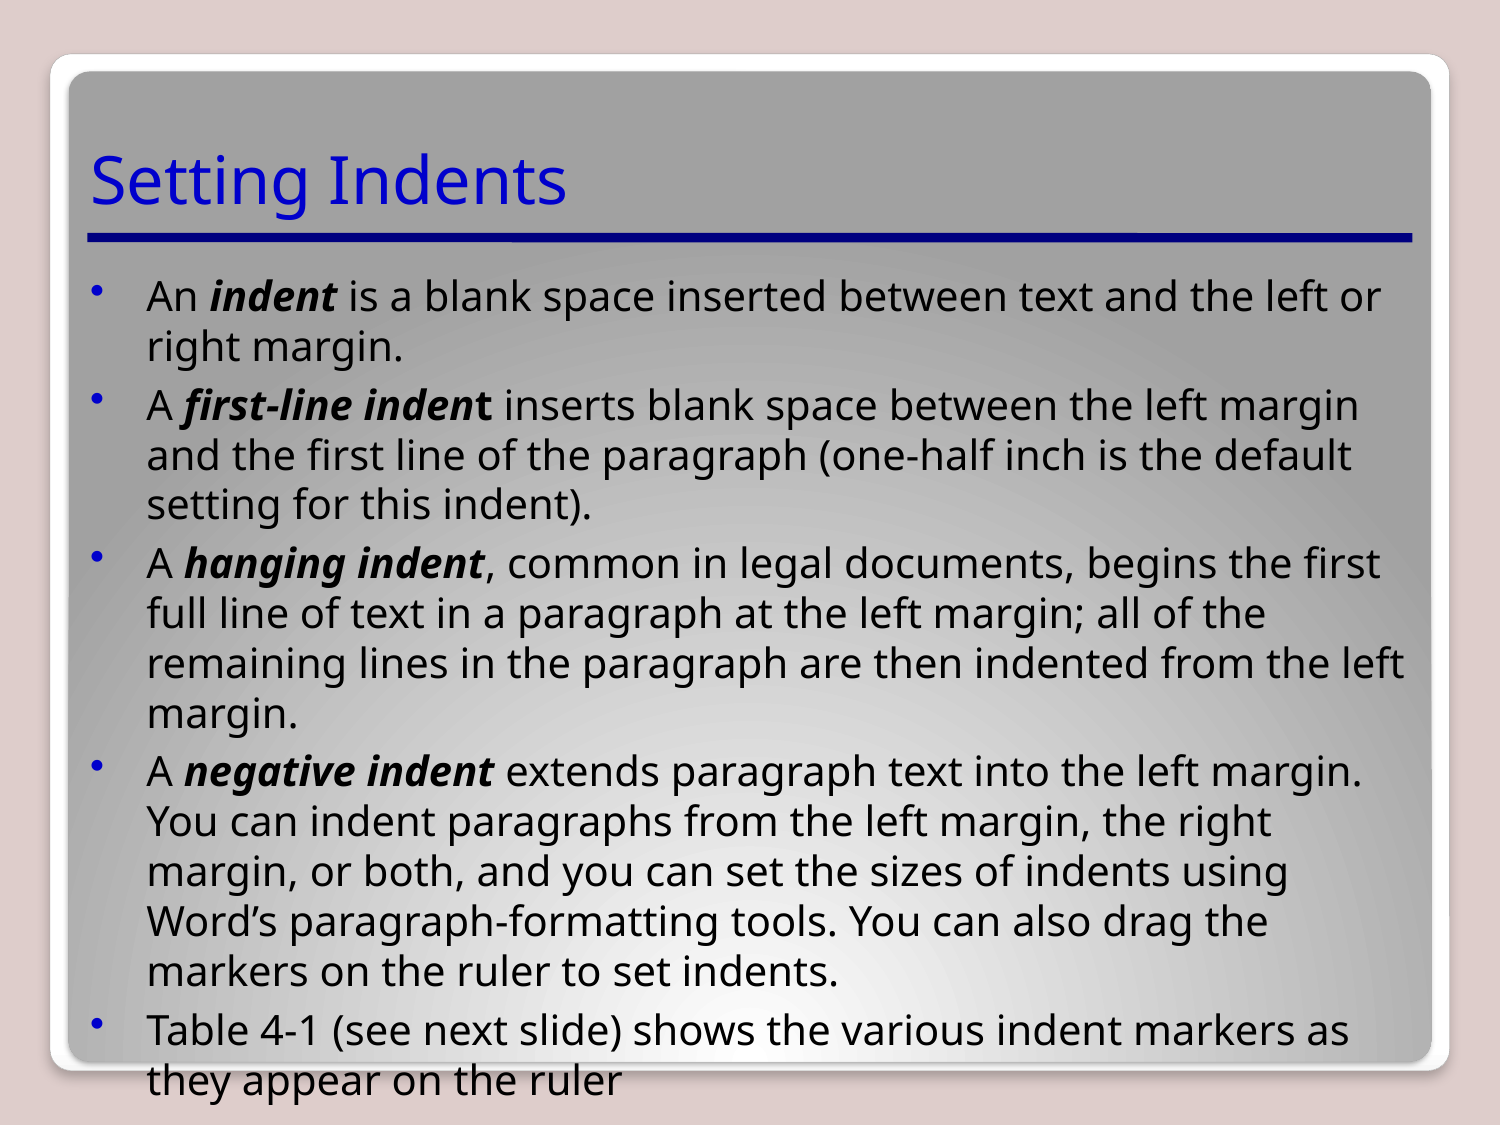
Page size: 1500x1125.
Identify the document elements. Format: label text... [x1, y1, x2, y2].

list An indent is a blank space inserted between text and the left or right margin. A first-line indent inserts blank space between the left margin and the first line of the paragraph (one-half inch is the default setting for this indent). A hanging indent, common in legal documents, begins the first full line of text in a paragraph at the left margin; all of the remaining lines in the paragraph are then indented from the left margin. A negative indent extends paragraph text into the left margin. You can indent paragraphs from the left margin, the right margin, or both, and you can set the sizes of indents using Word’s paragraph-formatting tools. You can also drag the markers on the ruler to set indents. Table 4-1 (see next slide) shows the various indent markers as they appear on the ruler [75, 262, 1425, 1063]
title Setting Indents [74, 74, 1426, 226]
